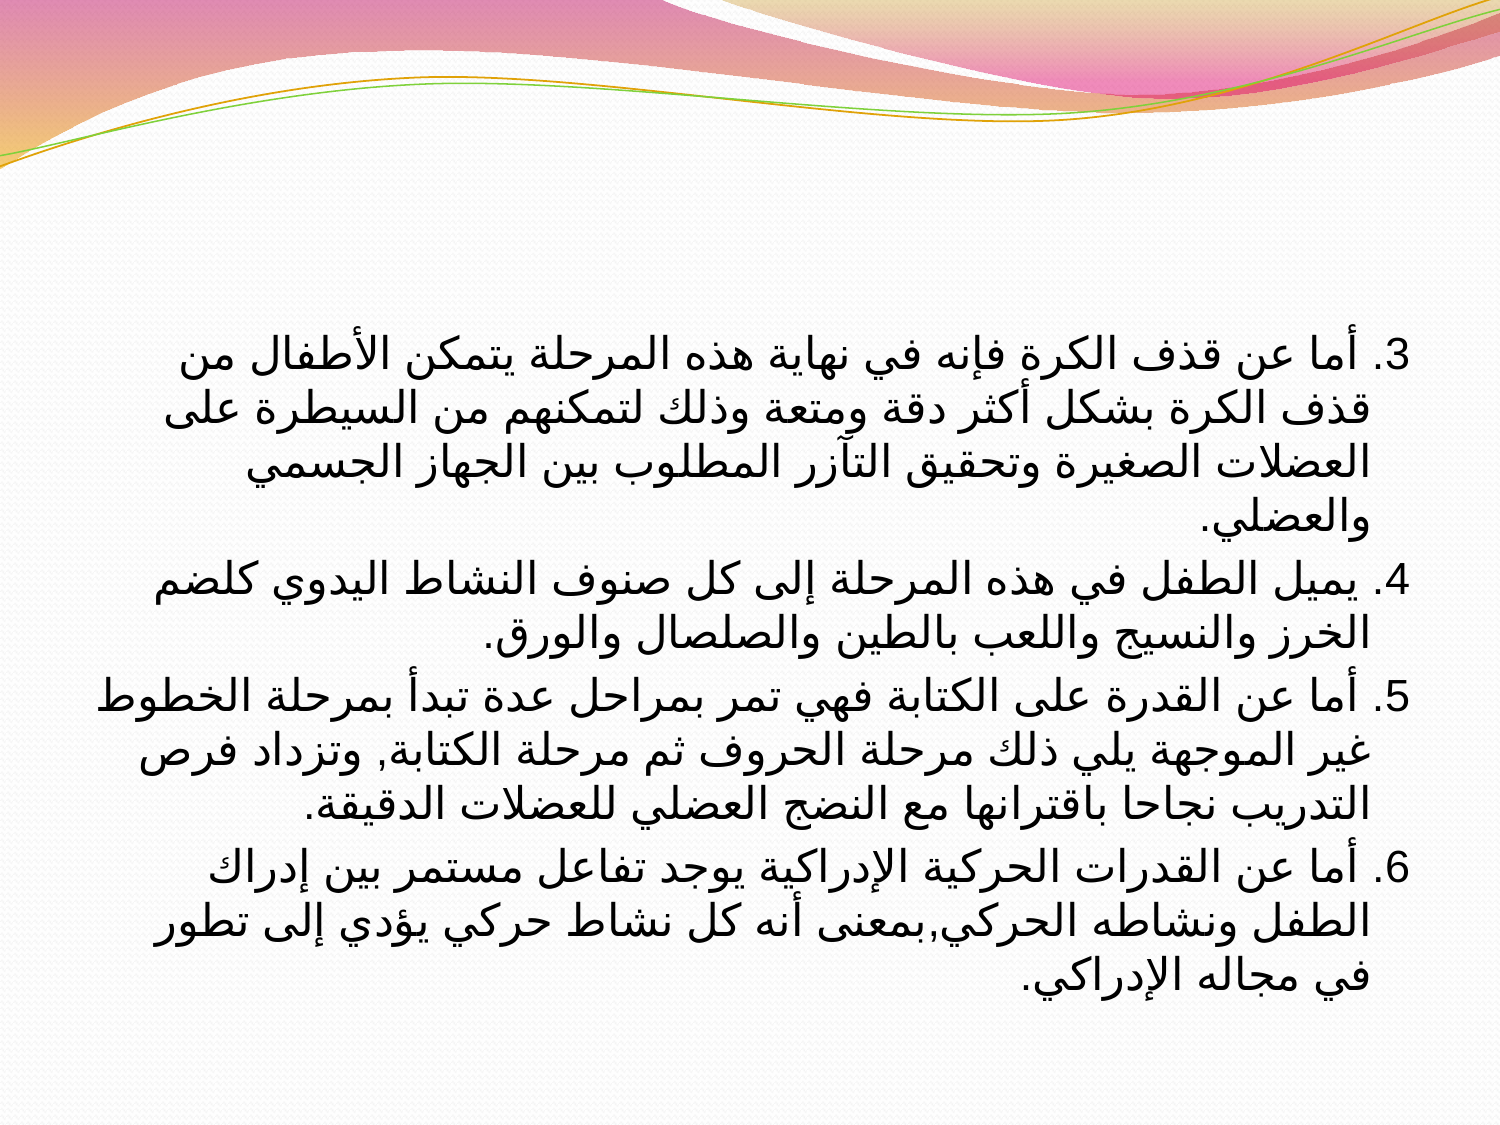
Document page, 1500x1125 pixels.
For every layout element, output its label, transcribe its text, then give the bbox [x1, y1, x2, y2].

list 3. أما عن قذف الكرة فإنه في نهاية هذه المرحلة يتمكن الأطفال من قذف الكرة بشكل أكثر دقة ومتعة وذلك لتمكنهم من السيطرة على العضلات الصغيرة وتحقيق التآزر المطلوب بين الجهاز الجسمي والعضلي. 4. يميل الطفل في هذه المرحلة إلى كل صنوف النشاط اليدوي كلضم الخرز والنسيج واللعب بالطين والصلصال والورق. 5. أما عن القدرة على الكتابة فهي تمر بمراحل عدة تبدأ بمرحلة الخطوط غير الموجهة يلي ذلك مرحلة الحروف ثم مرحلة الكتابة, وتزداد فرص التدريب نجاحا باقترانها مع النضج العضلي للعضلات الدقيقة. 6. أما عن القدرات الحركية الإدراكية يوجد تفاعل مستمر بين إدراك الطفل ونشاطه الحركي,بمعنى أنه كل نشاط حركي يؤدي إلى تطور في مجاله الإدراكي. [74, 317, 1426, 1038]
